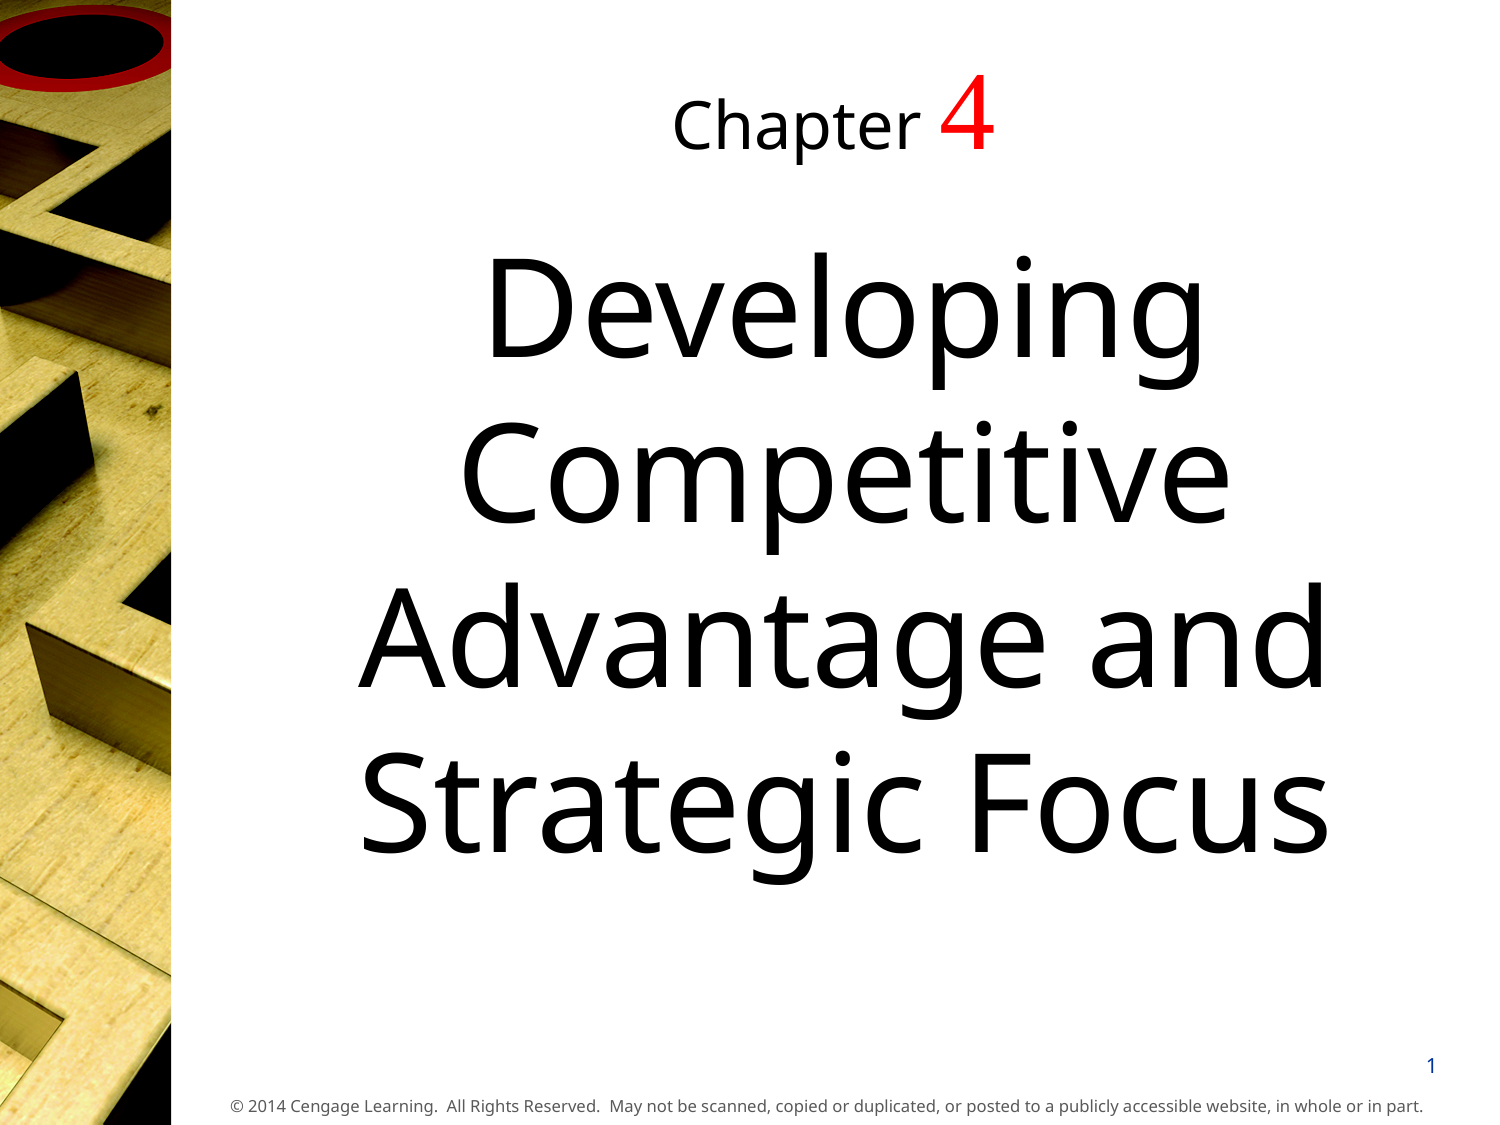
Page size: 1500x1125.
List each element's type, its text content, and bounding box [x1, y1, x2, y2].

list Developing Competitive Advantage and Strategic Focus [215, 212, 1478, 981]
picture [0, 0, 172, 1125]
slide_number 1 [1386, 1037, 1478, 1097]
title Chapter 4 [213, 29, 1454, 213]
